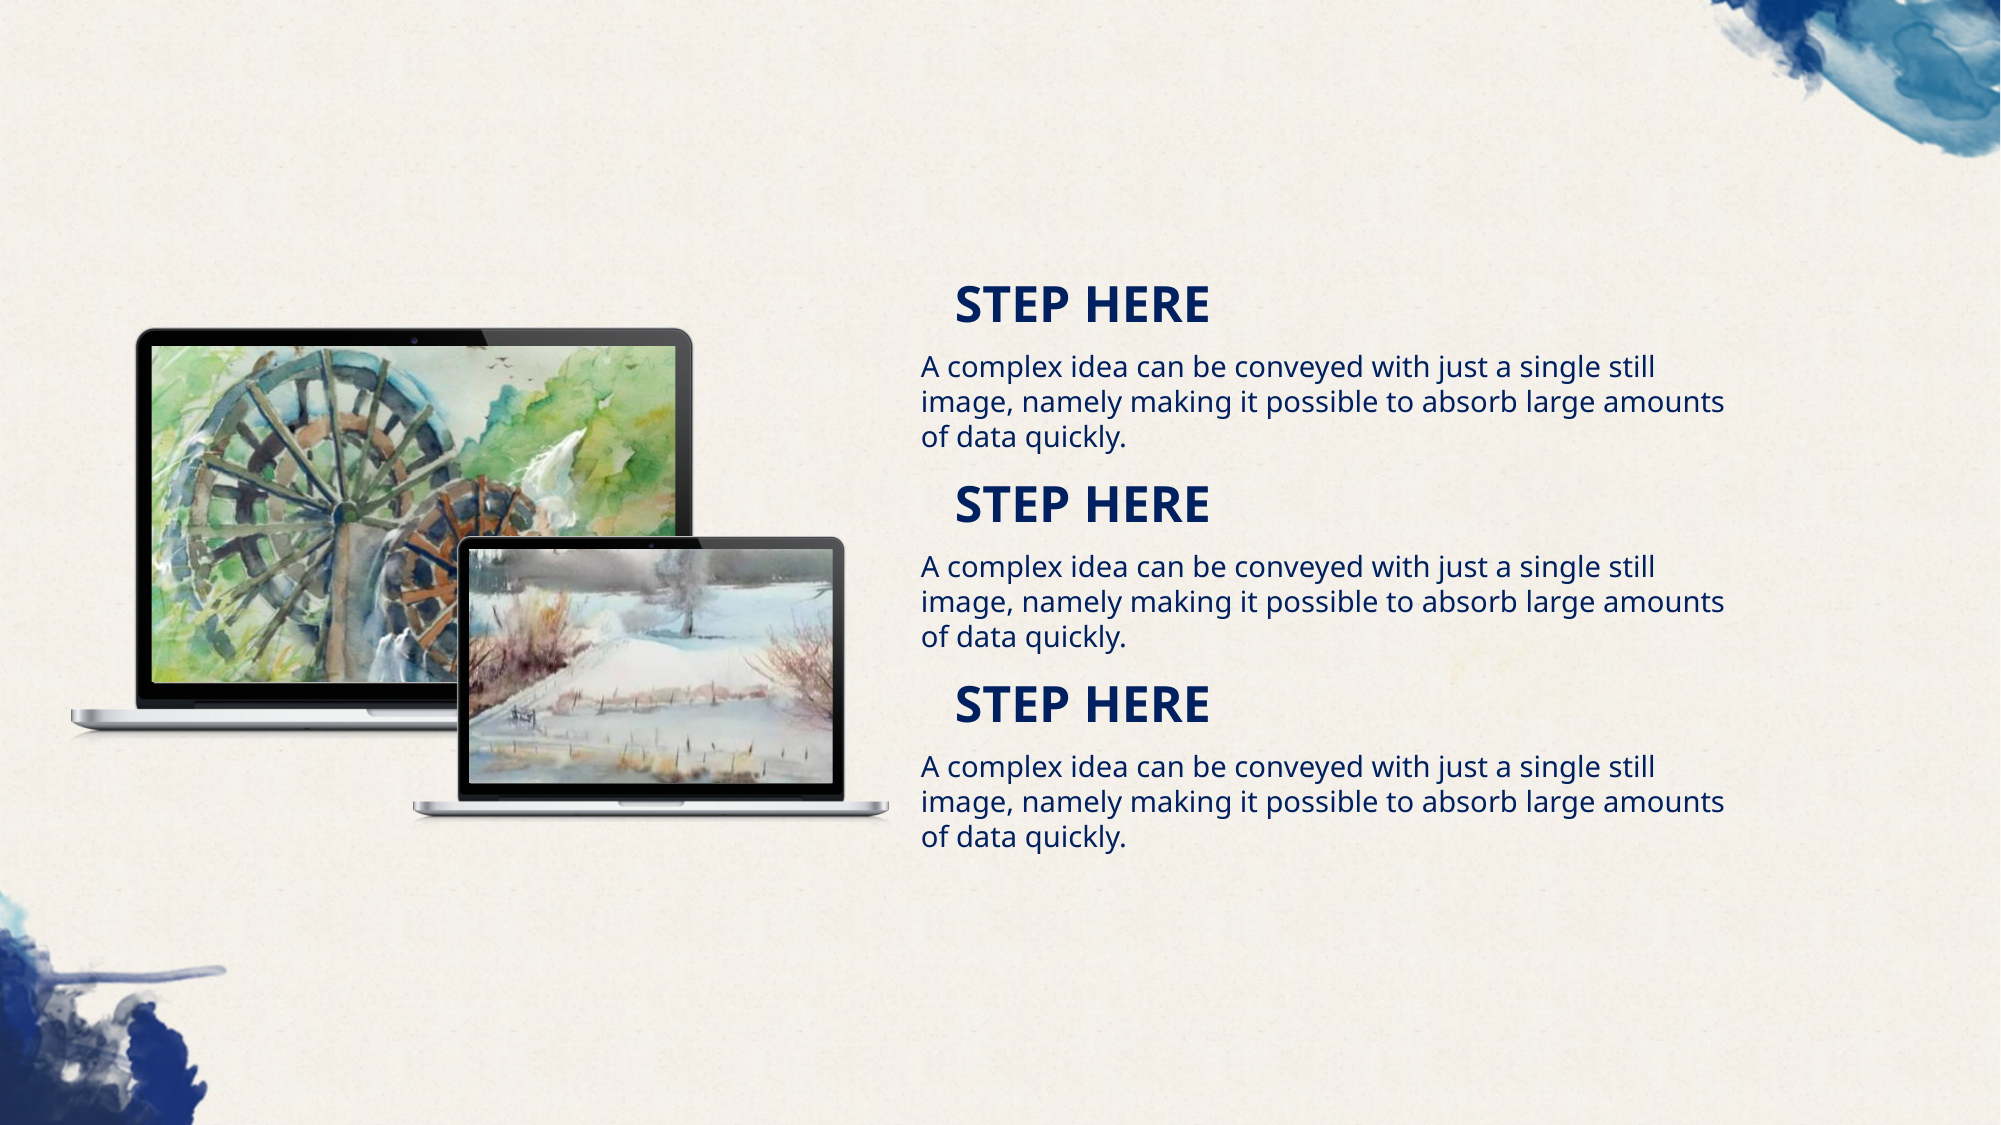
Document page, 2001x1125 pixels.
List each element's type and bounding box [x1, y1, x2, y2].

picture [0, 0, 2001, 1125]
text_box [413, 536, 889, 827]
text_box [905, 664, 1764, 827]
text_box [905, 265, 1764, 428]
text_box [71, 327, 757, 746]
text_box [905, 465, 1764, 627]
